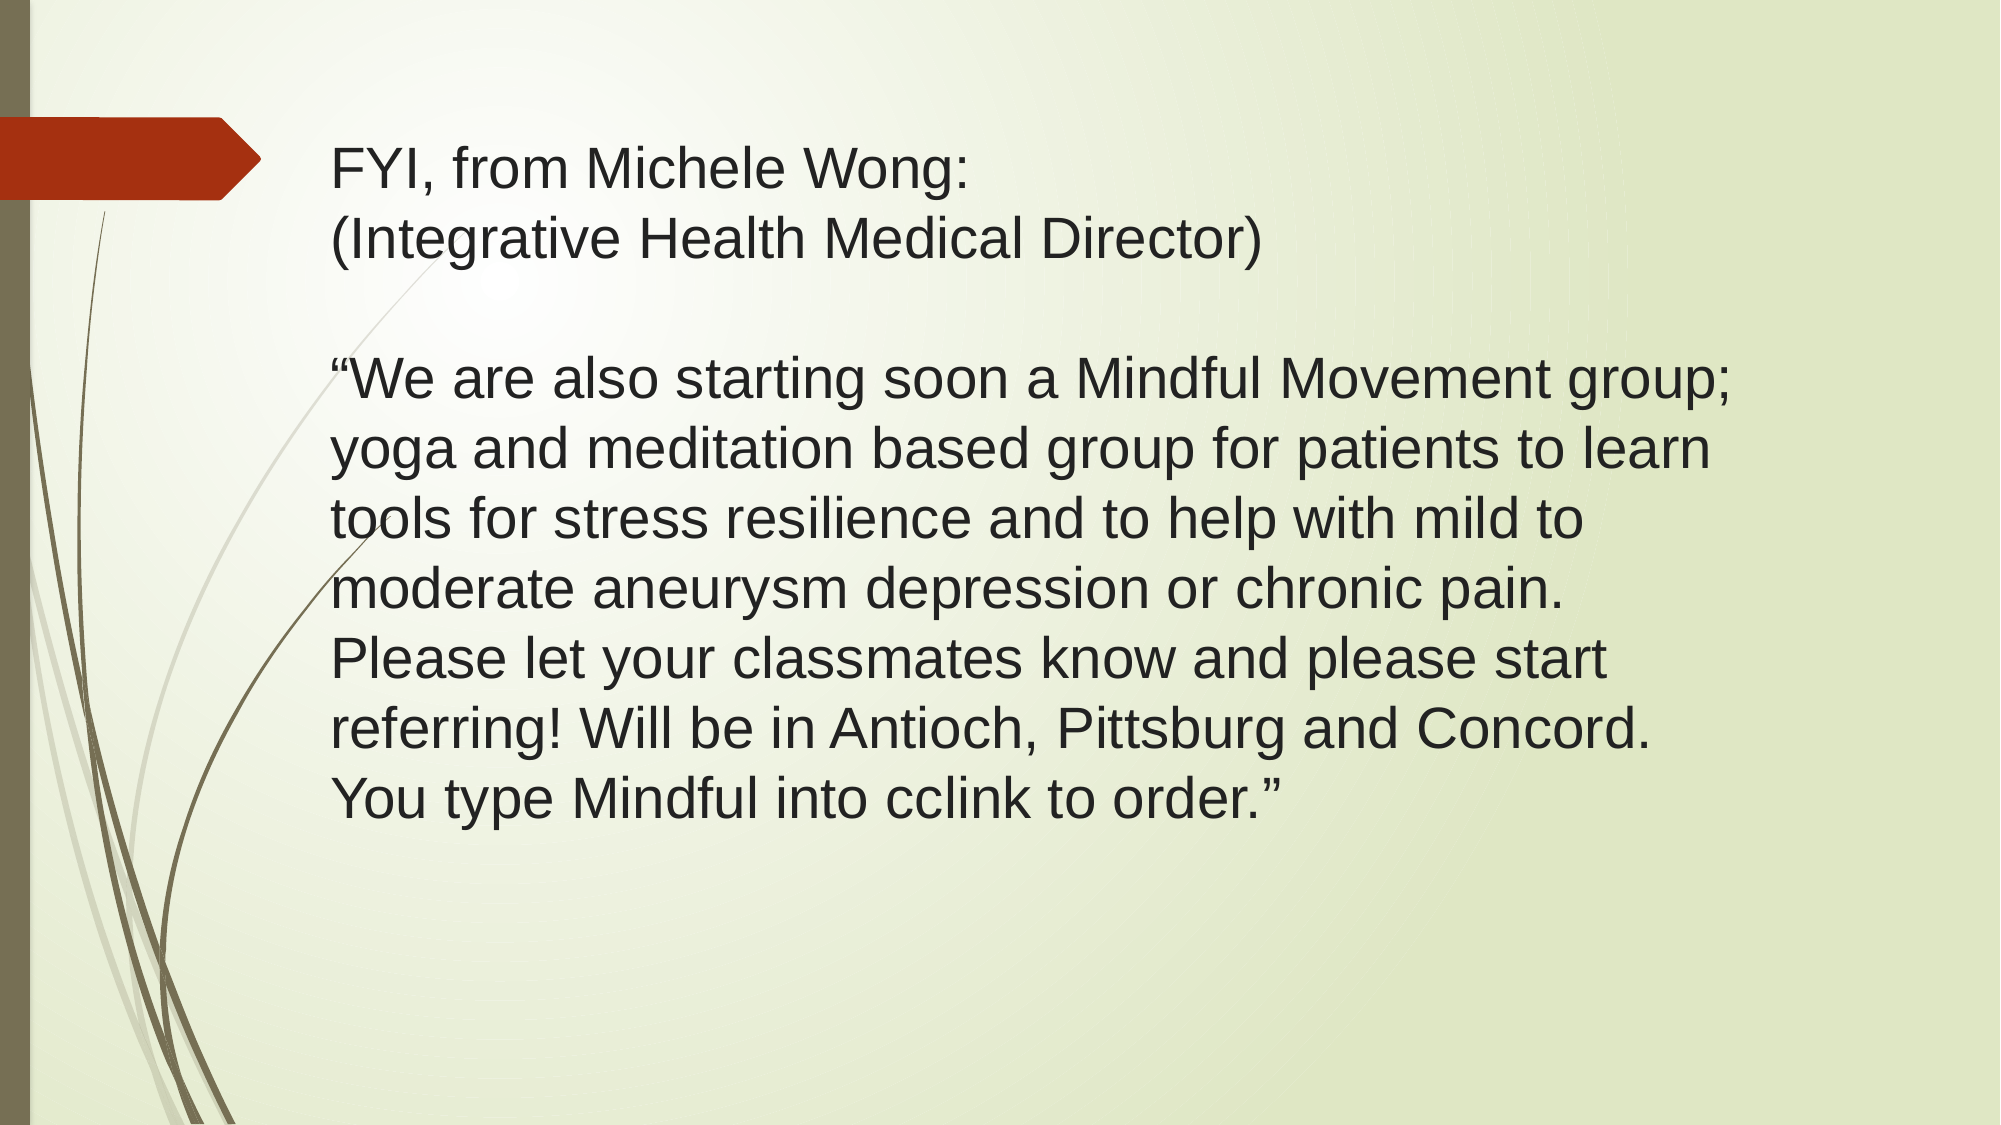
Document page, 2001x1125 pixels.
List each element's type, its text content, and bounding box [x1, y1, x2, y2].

text_box FYI, from Michele Wong: (Integrative Health Medical Director) “We are also starting soon a Mindful Movement group; yoga and meditation based group for patients to learn tools for stress resilience and to help with mild to moderate aneurysm depression or chronic pain. Please let your classmates know and please start referring! Will be in Antioch, Pittsburg and Concord. You type Mindful into cclink to order.” [315, 122, 1752, 838]
